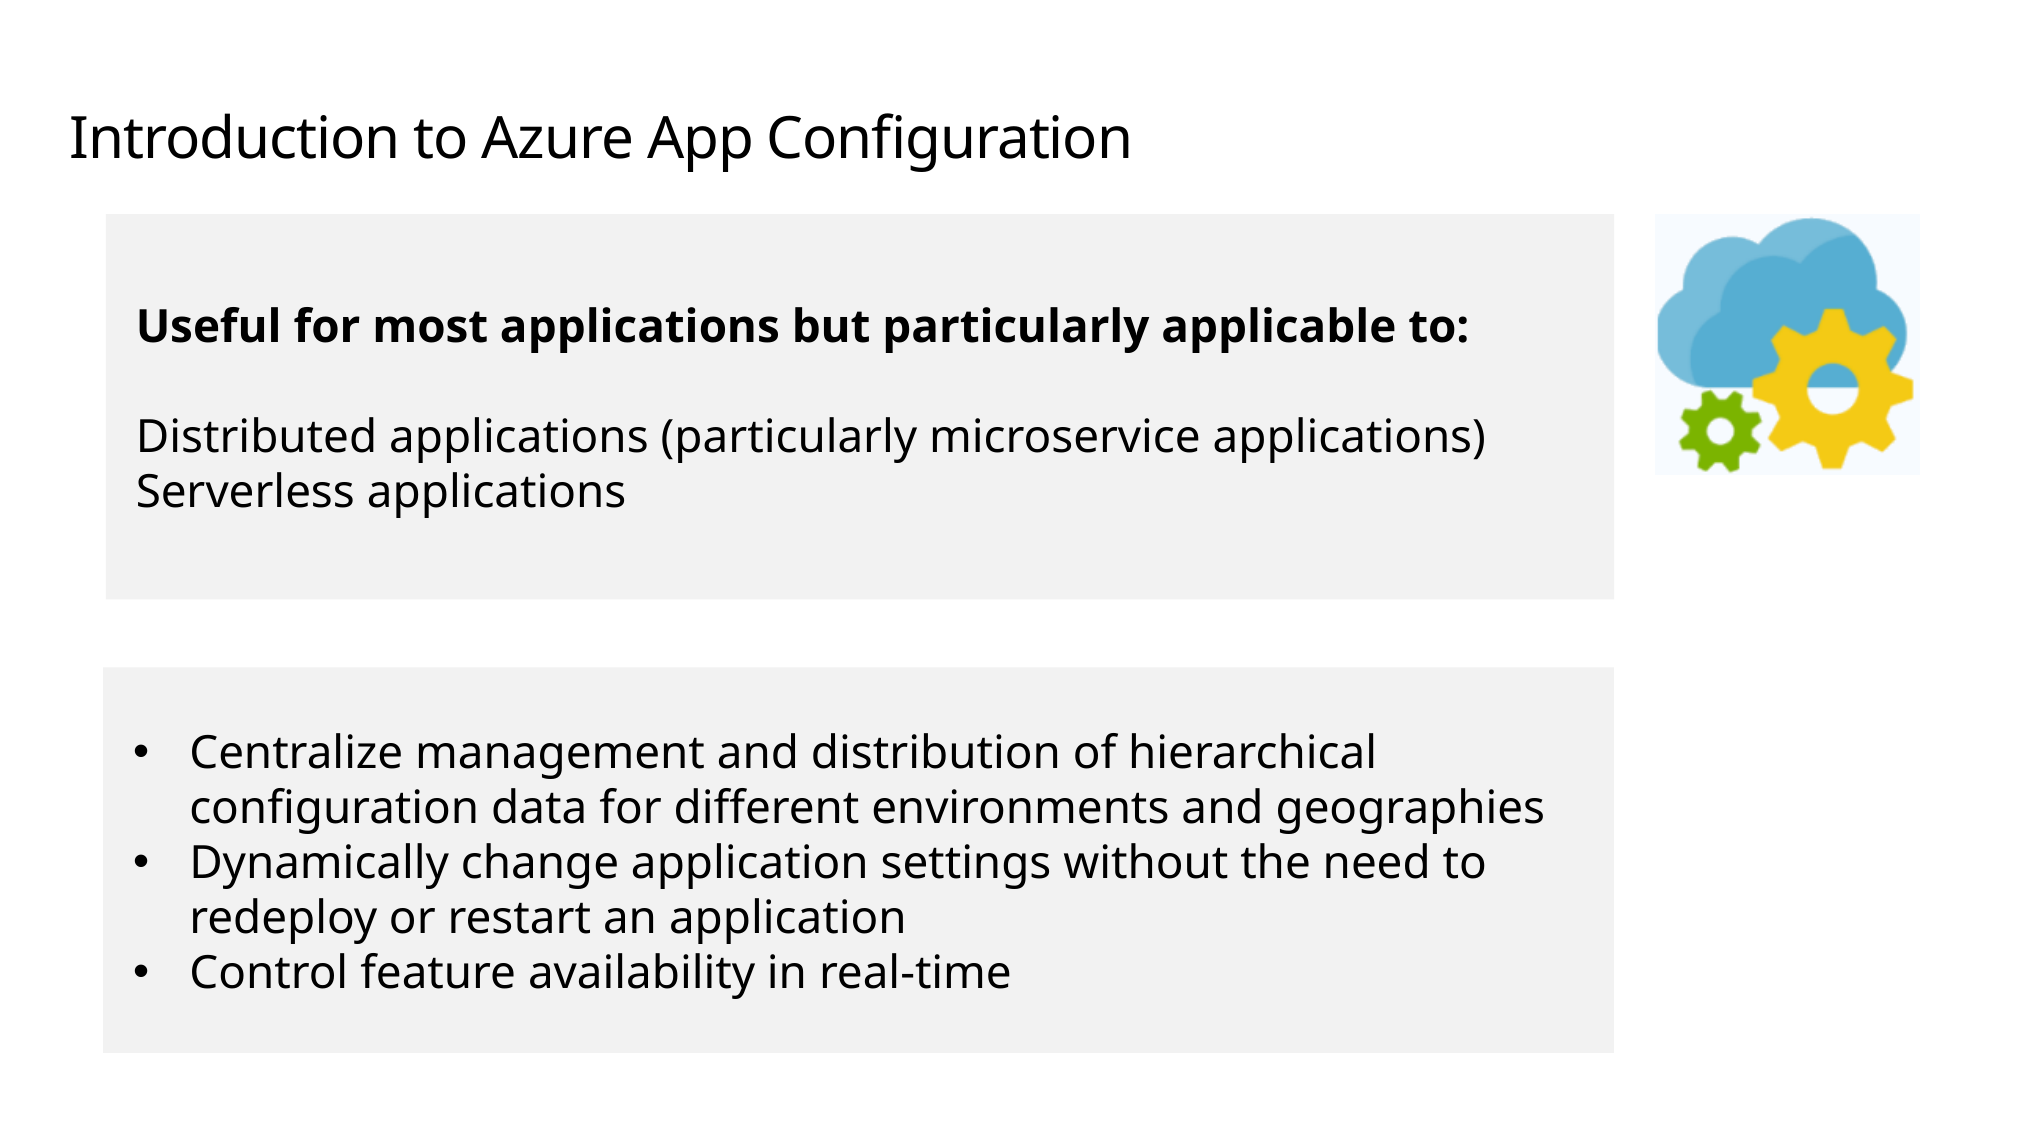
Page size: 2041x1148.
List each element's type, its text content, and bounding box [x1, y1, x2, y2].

text_box Centralize management and distribution of hierarchical configuration data for different environments and geographies Dynamically change application settings without the need to redeploy or restart an application Control feature availability in real-time [103, 667, 1614, 1053]
text_box Useful for most applications but particularly applicable to: Distributed applications (particularly microservice applications) Serverless applications [105, 214, 1615, 600]
title Introduction to Azure App Configuration [70, 103, 1969, 172]
picture [1655, 213, 1920, 476]
